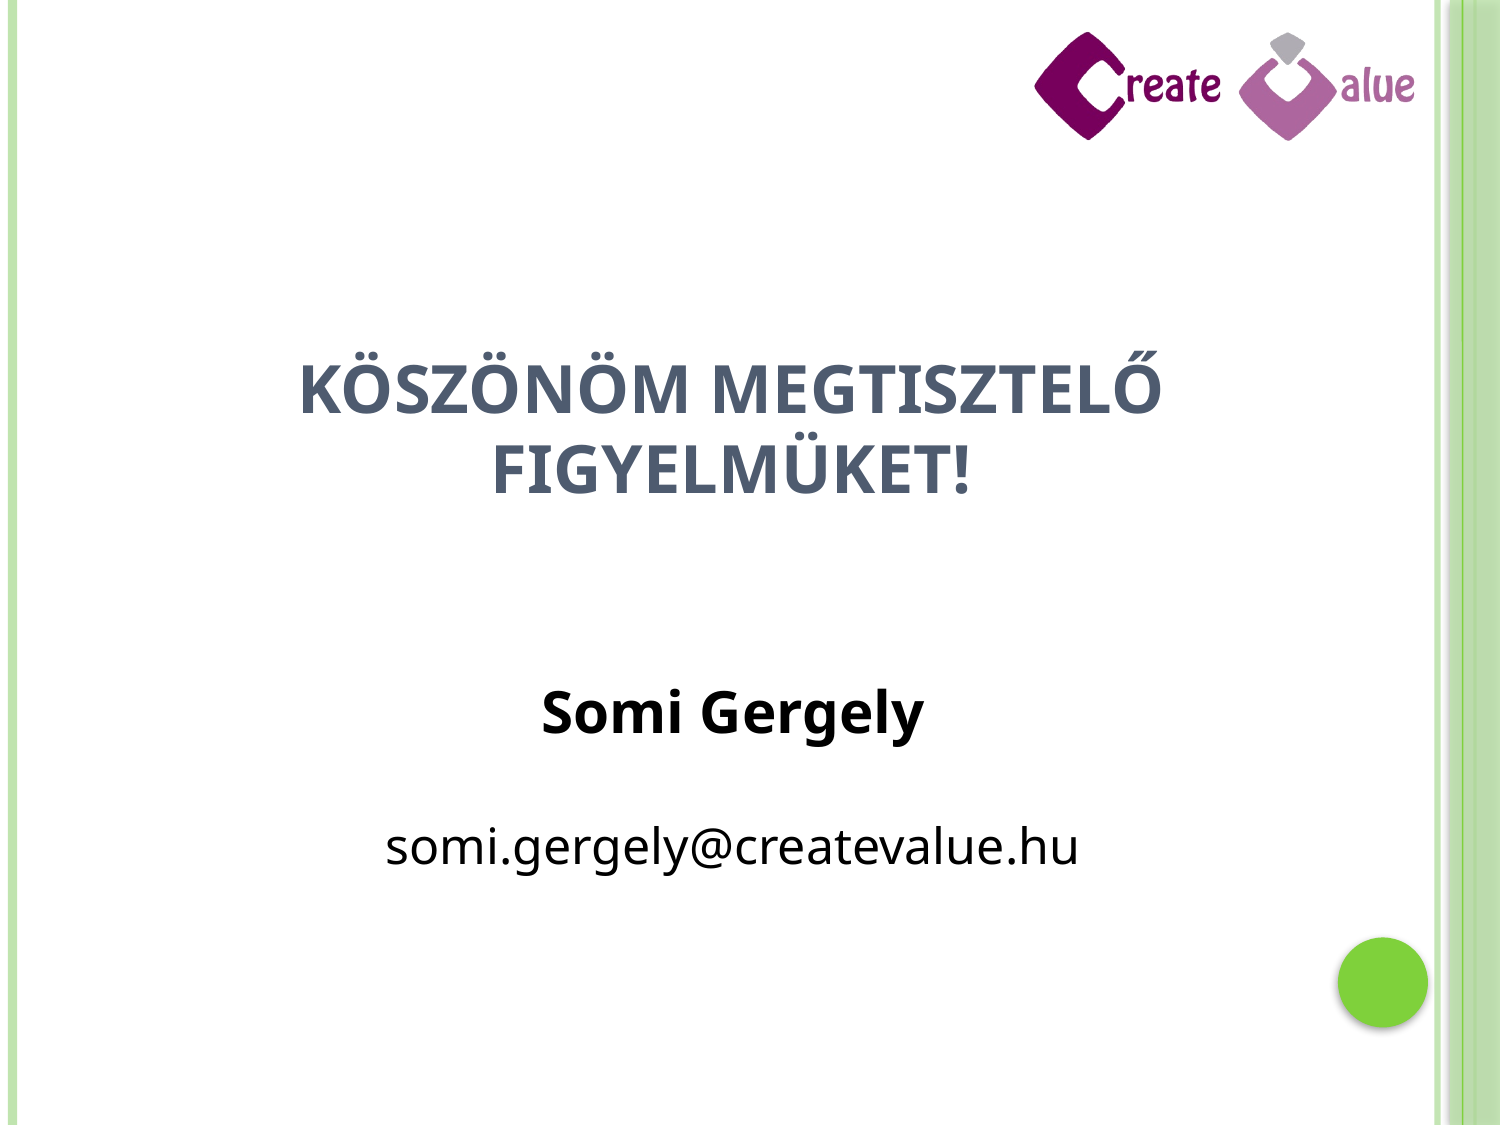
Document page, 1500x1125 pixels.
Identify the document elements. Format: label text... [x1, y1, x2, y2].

text_box Somi Gergely somi.gergely@createvalue.hu [76, 527, 1390, 953]
title Köszönöm megtisztelő figyelmüket! [75, 326, 1388, 514]
picture [1021, 18, 1427, 154]
